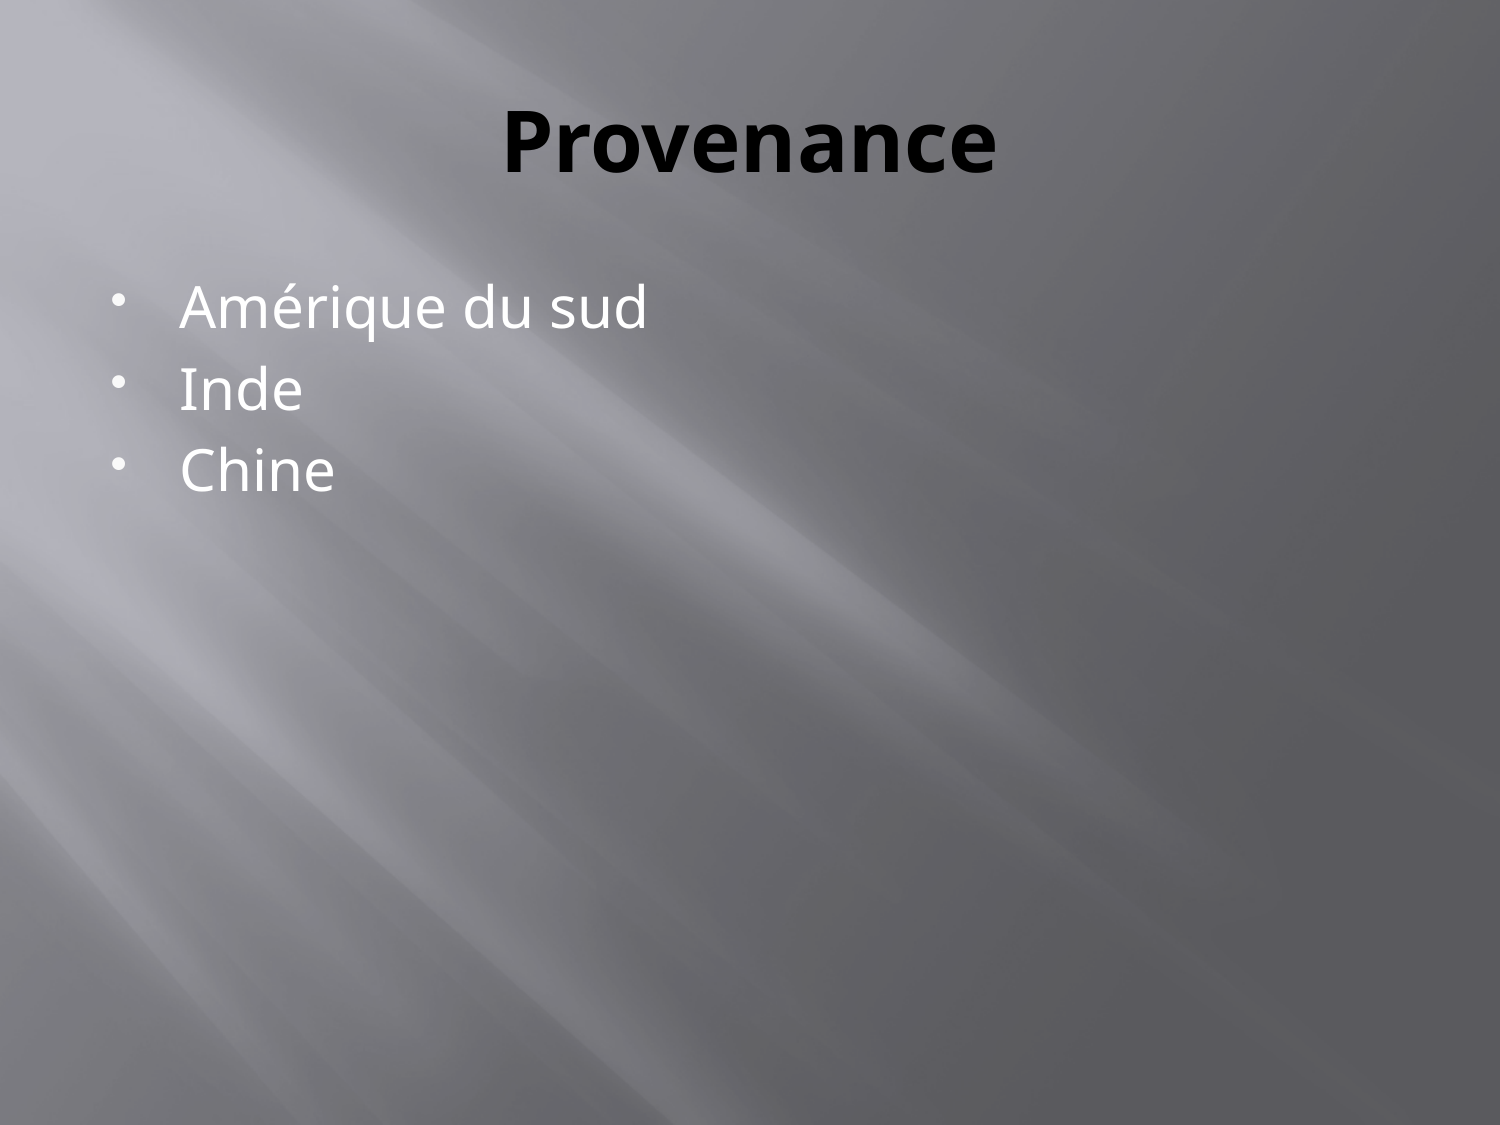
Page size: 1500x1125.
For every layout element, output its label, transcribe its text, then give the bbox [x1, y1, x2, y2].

list Amérique du sud Inde Chine [75, 262, 1425, 1035]
title Provenance [75, 45, 1425, 233]
